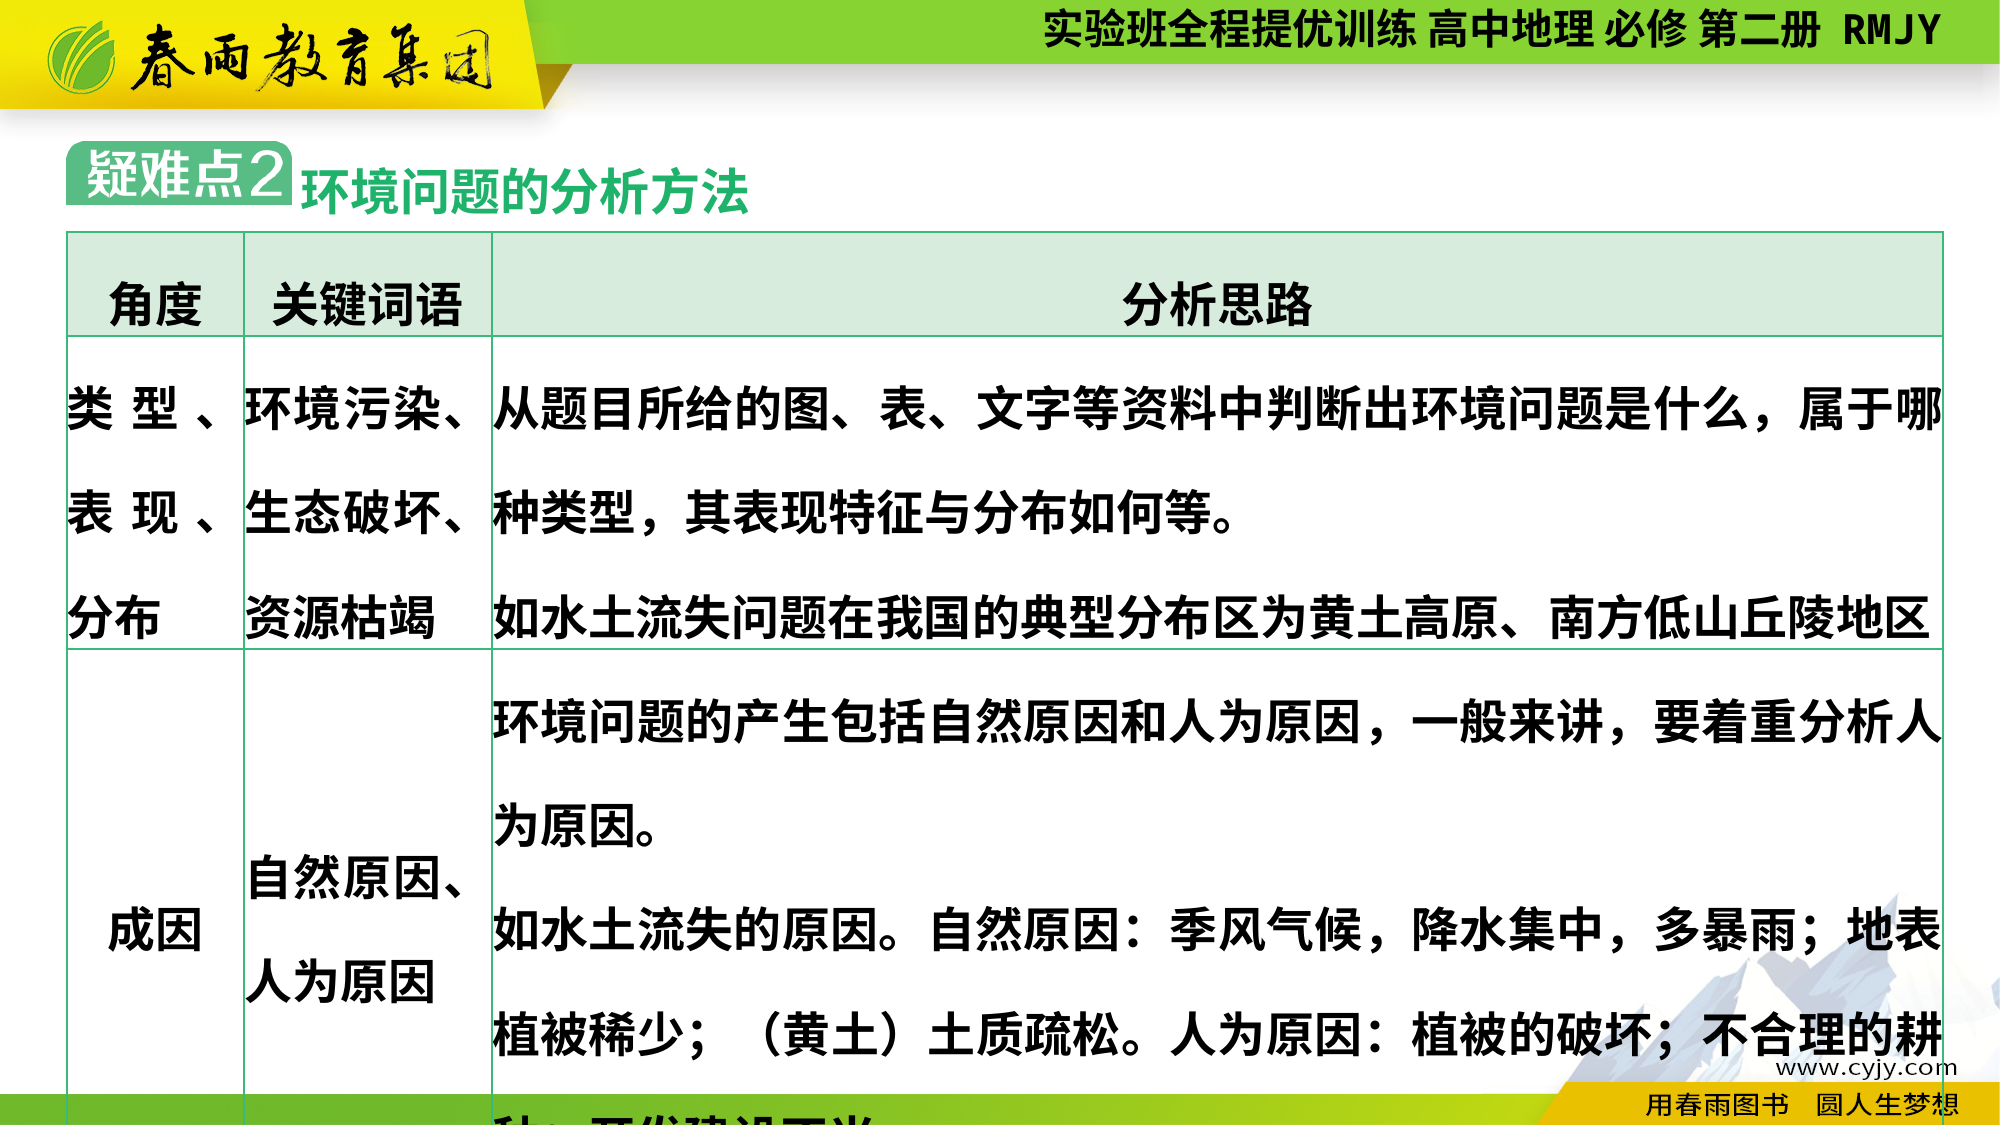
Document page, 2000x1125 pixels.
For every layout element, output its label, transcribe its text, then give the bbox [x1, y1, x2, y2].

table_header 角度 [68, 233, 243, 335]
table_cell 成因 [68, 650, 243, 1125]
table_cell 类型、表现、分布 [68, 337, 243, 648]
table_cell 环境问题的产生包括自然原因和人为原因，一般来讲，要着重分析人为原因。 如水土流失的原因。自然原因：季风气候，降水集中，多暴雨；地表植被稀少；（黄土）土质疏松。人为原因：植被的破坏；不合理的耕种；开发建设不当 [493, 650, 1942, 1125]
table_header 分析思路 [493, 233, 1942, 335]
list 环境问题的分析方法 [59, 122, 1944, 229]
table_cell 从题目所给的图、表、文字等资料中判断出环境问题是什么，属于哪种类型，其表现特征与分布如何等。 如水土流失问题在我国的典型分布区为黄土高原、南方低山丘陵地区 [493, 337, 1942, 648]
table_header 关键词语 [245, 233, 491, 335]
picture [0, 0, 2000, 1125]
table_cell 环境污染、生态破坏、资源枯竭 [245, 337, 491, 648]
table_cell 自然原因、人为原因 [245, 650, 491, 1125]
